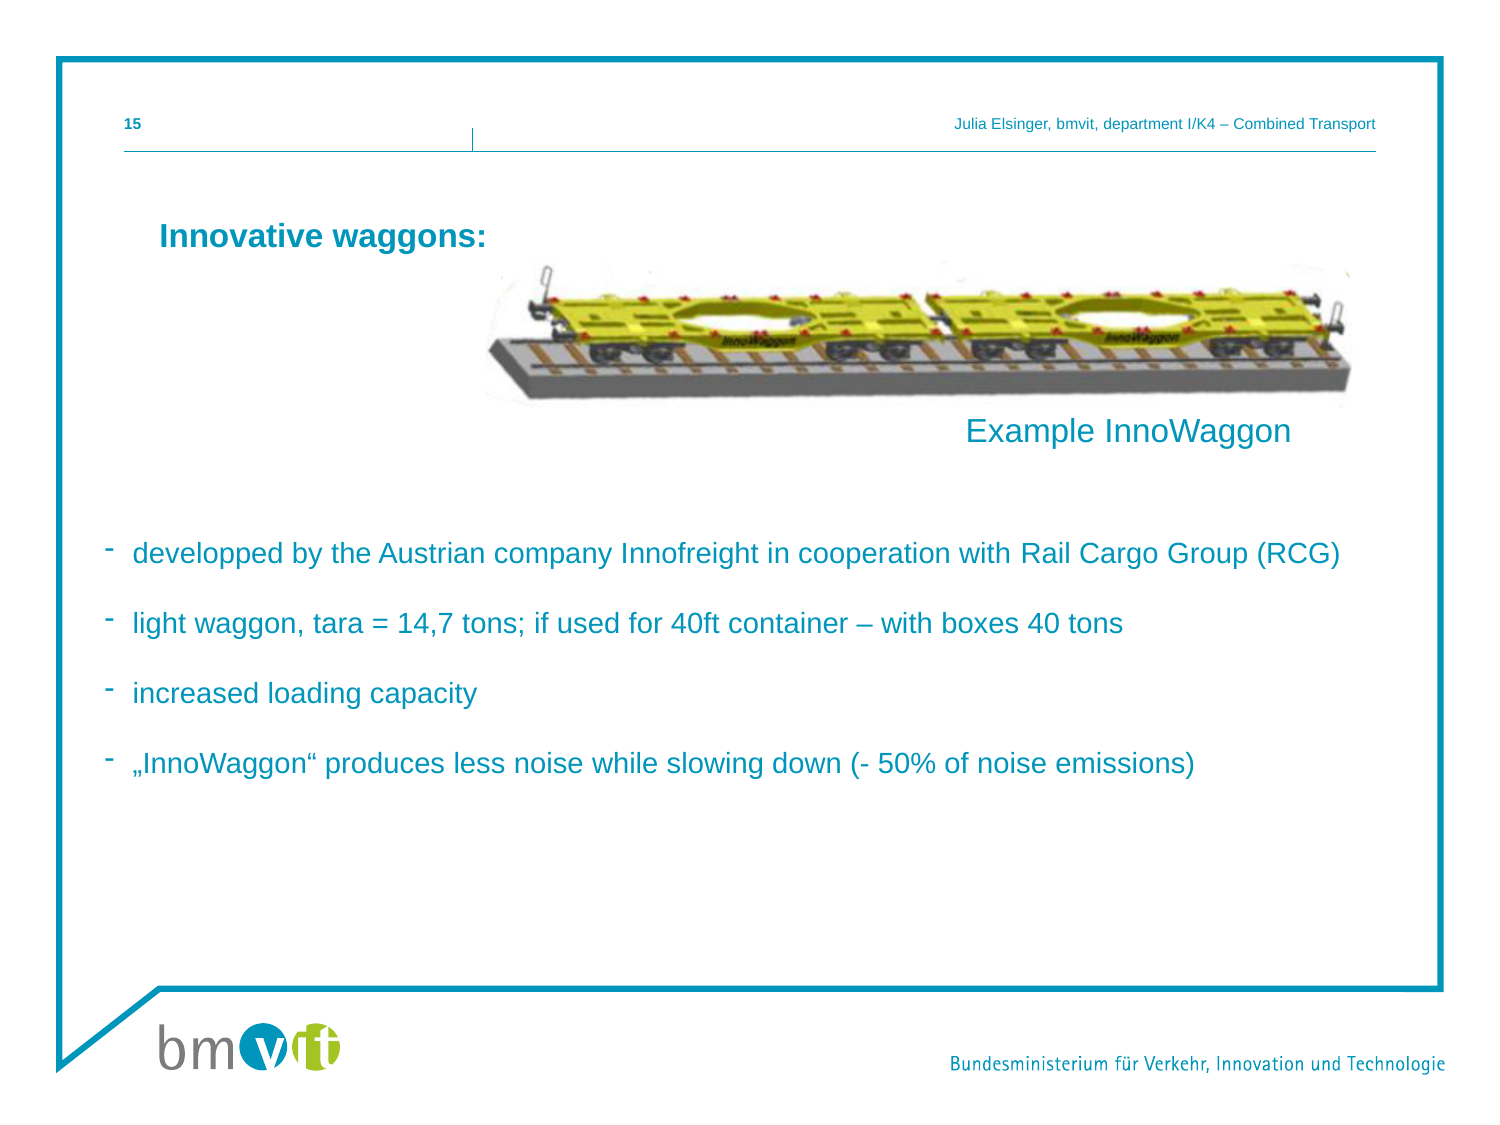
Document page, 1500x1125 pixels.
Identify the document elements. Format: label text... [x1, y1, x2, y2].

slide_number 15 [123, 113, 160, 138]
list Innovative waggons: [159, 206, 775, 257]
footer Julia Elsinger, bmvit, department I/K4 – Combined Transport [901, 113, 1376, 138]
text_box Example InnoWaggon [950, 415, 1353, 457]
picture [485, 260, 1353, 408]
text_box developped by the Austrian company Innofreight in cooperation with Rail Cargo Group (RCG) light waggon, tara = 14,7 tons; if used for 40ft container – with boxes 40 tons increased loading capacity „InnoWaggon“ produces less noise while slowing down (- 50% of noise emissions) [89, 527, 1376, 822]
